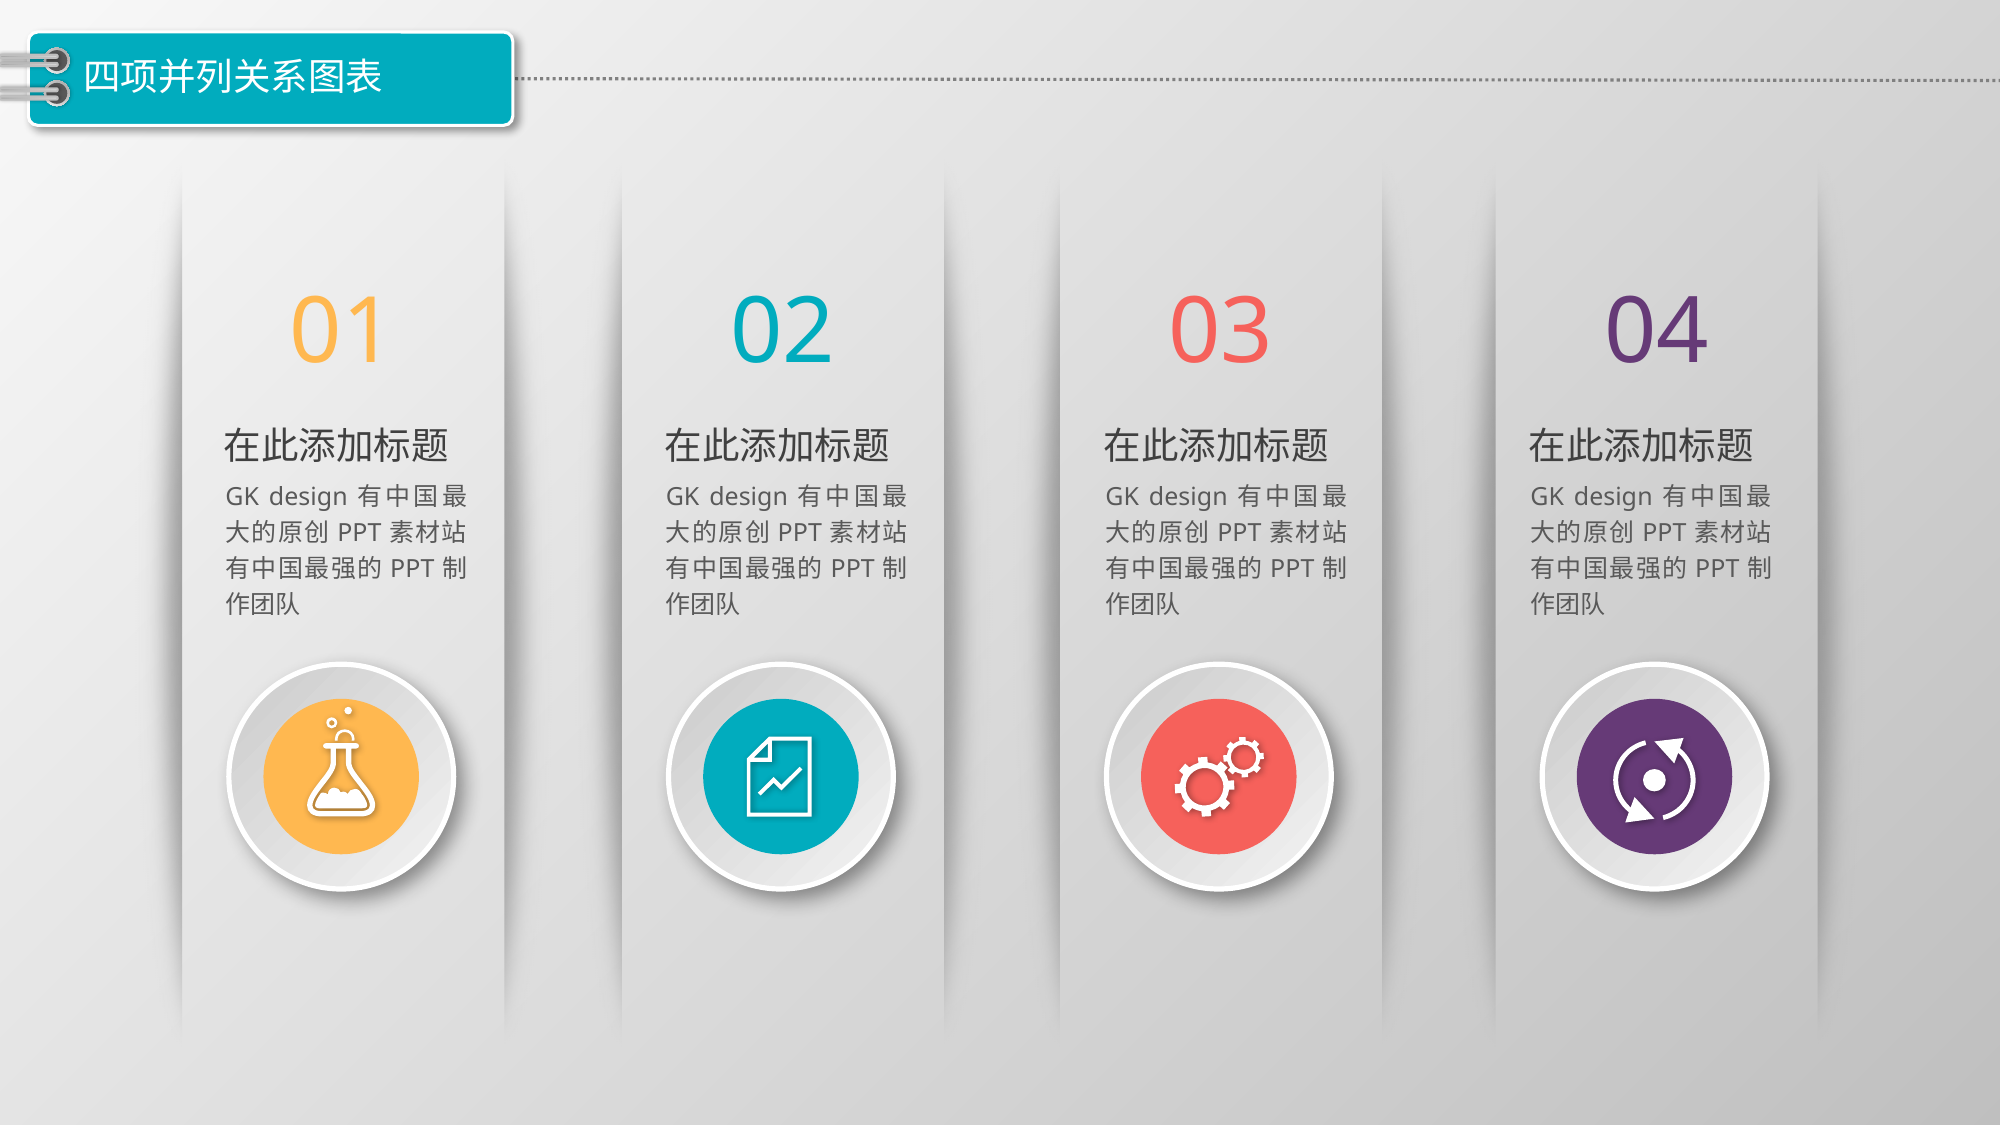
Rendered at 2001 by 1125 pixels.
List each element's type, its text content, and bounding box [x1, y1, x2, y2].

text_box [1007, 147, 1434, 1059]
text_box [1443, 147, 1870, 1059]
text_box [570, 147, 996, 1059]
title 四项并列关系图表 [68, 33, 569, 124]
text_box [130, 147, 557, 1059]
